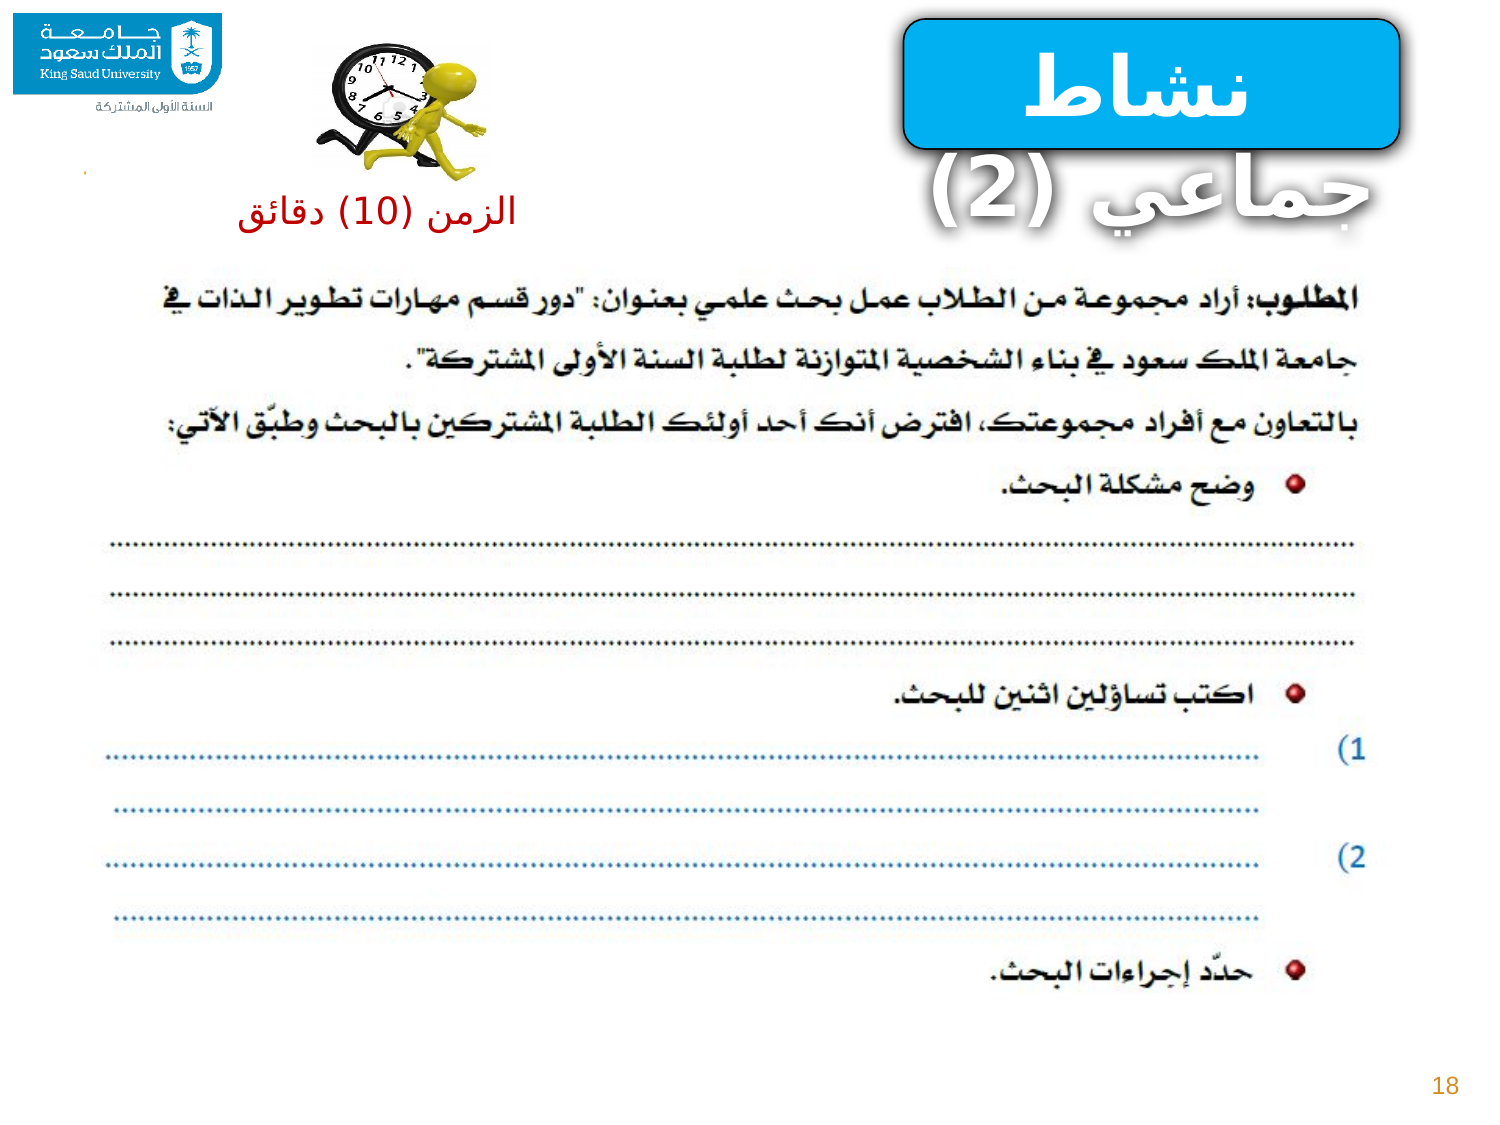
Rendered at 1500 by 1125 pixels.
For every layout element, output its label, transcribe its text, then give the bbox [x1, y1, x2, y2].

picture [64, 266, 1405, 996]
text_box نشاط جماعي (2) [902, 18, 1401, 150]
text_box الزمن (10) دقائق [222, 172, 532, 240]
slide_number 18 [1350, 1061, 1475, 1103]
picture [312, 42, 491, 182]
picture [0, 0, 236, 126]
